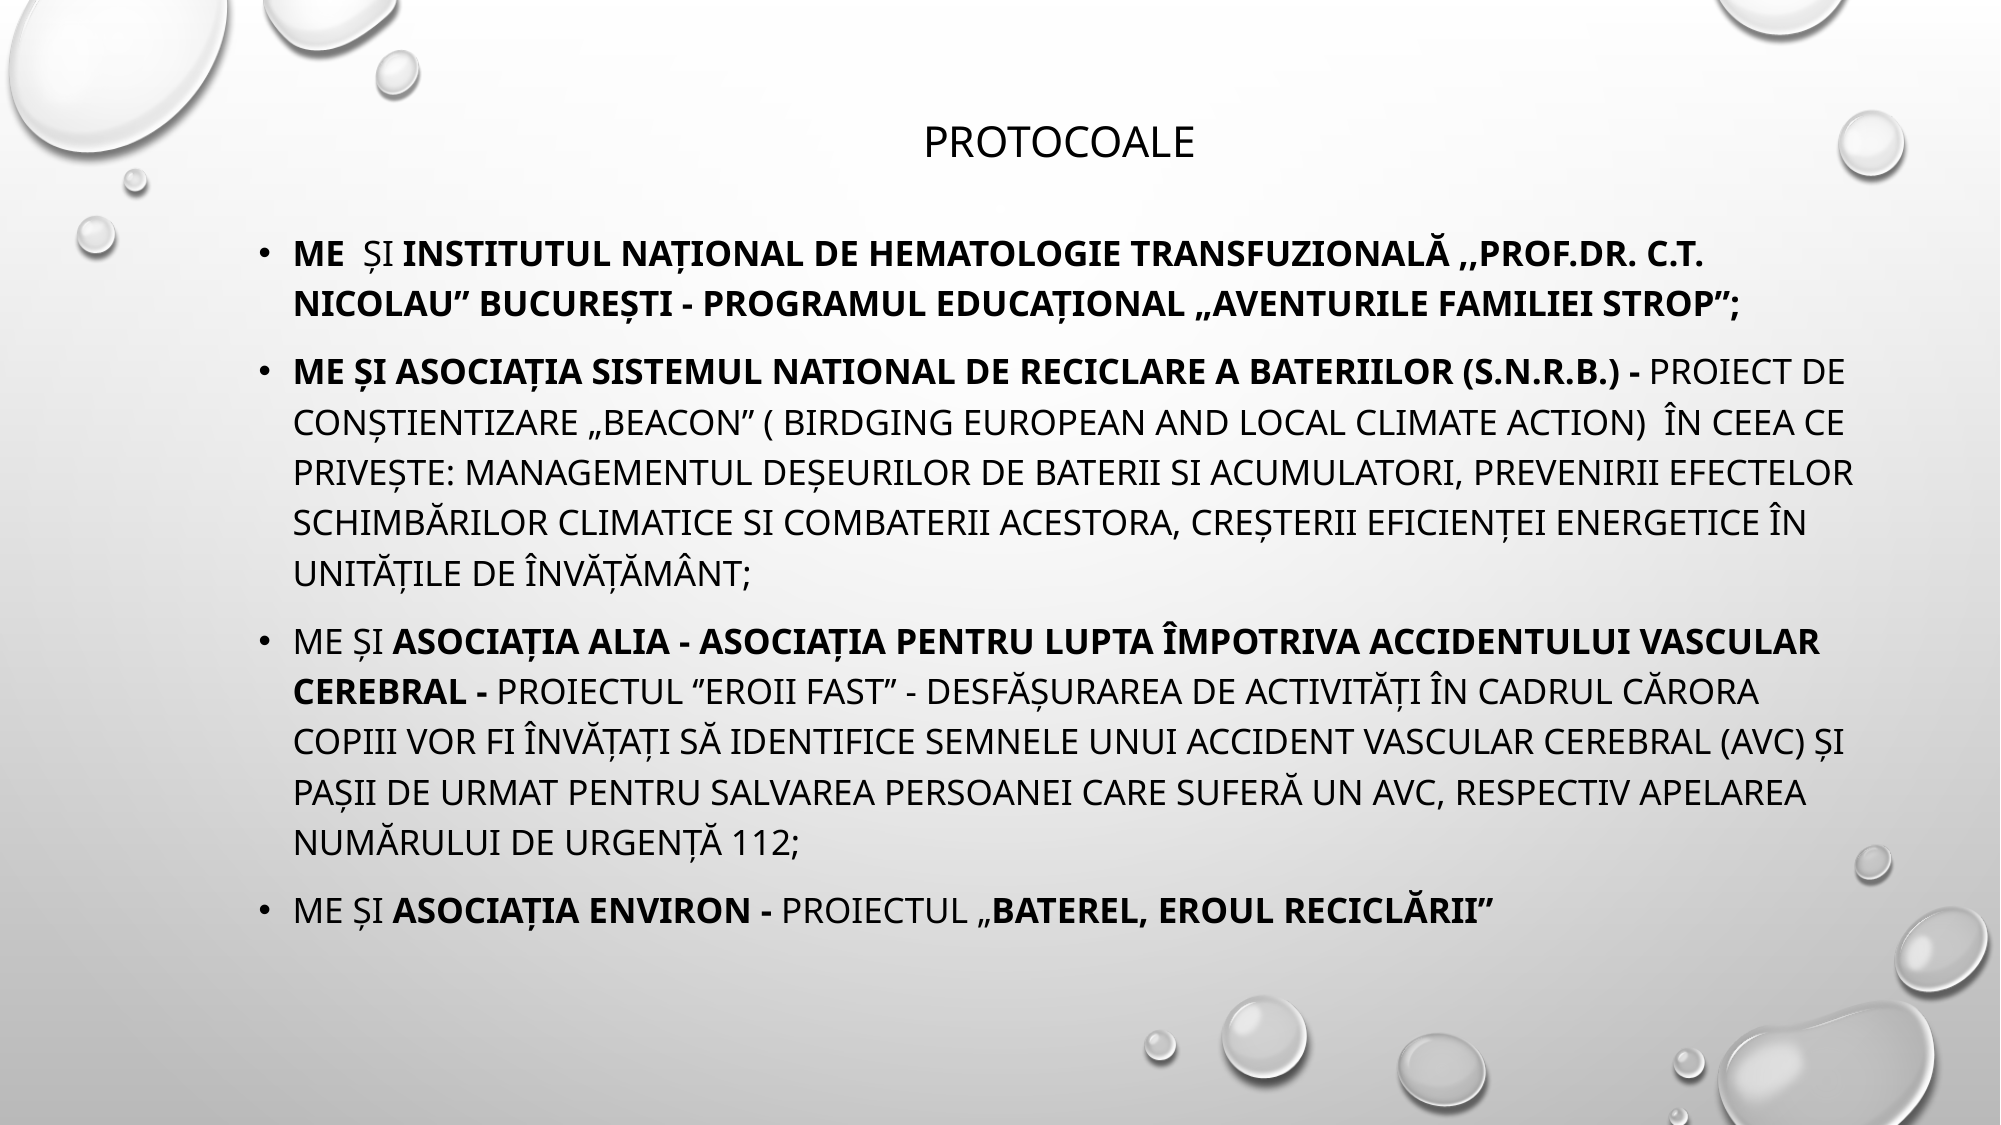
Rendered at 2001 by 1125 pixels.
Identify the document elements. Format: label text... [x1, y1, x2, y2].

list ME și Institutul Național de Hematologie Transfuzională ,,Prof.dr. C.T. Nicolau” București - Programul educațional „Aventurile Familiei Strop”; ME și Asociația Sistemul National de Reciclare a Bateriilor (S.N.R.B.) - proiect de conștientizare „BEACON” ( Birdging European and Local Climate Action) în ceea ce privește: managementul deșeurilor de baterii si acumulatori, prevenirii efectelor schimbărilor climatice si combaterii acestora, creșterii eficienței energetice în unitățile de învățământ; ME și Asociația ALIA - Asociația pentru Lupta Împotriva Accidentului Vascular Cerebral - proiectul ‘’EROII FAST’’ - desfășurarea de activități în cadrul cărora copiii vor fi învățați să identifice semnele unui accident vascular cerebral (AVC) şi paşii de urmat pentru salvarea persoanei care suferă un AVC, respectiv apelarea numărului de urgență 112; ME și Asociația ENVIRON - proiectul „Baterel, Eroul Reciclării” [243, 215, 1887, 950]
picture [0, 0, 2000, 1125]
title Protocoale [243, 112, 1887, 175]
